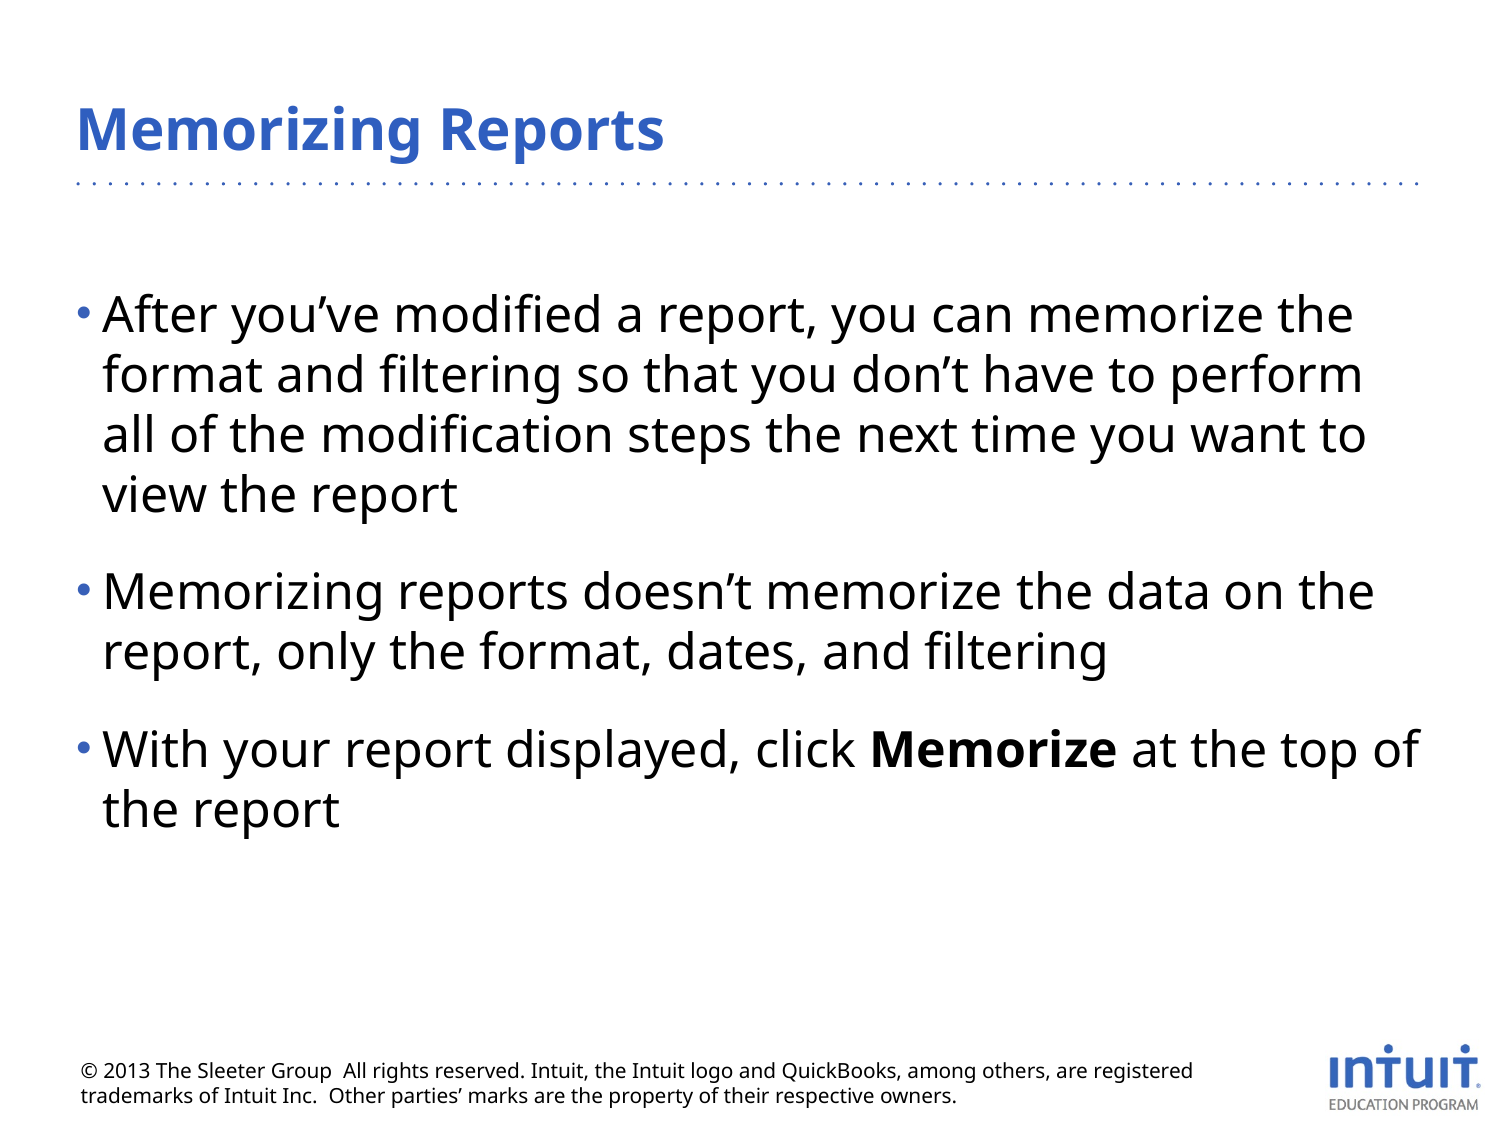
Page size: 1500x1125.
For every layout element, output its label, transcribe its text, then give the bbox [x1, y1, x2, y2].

list After you’ve modified a report, you can memorize the format and filtering so that you don’t have to perform all of the modification steps the next time you want to view the report Memorizing reports doesn’t memorize the data on the report, only the format, dates, and filtering With your report displayed, click Memorize at the top of the report [75, 275, 1425, 1018]
title Memorizing Reports [75, 50, 1425, 163]
picture [1325, 1039, 1485, 1116]
